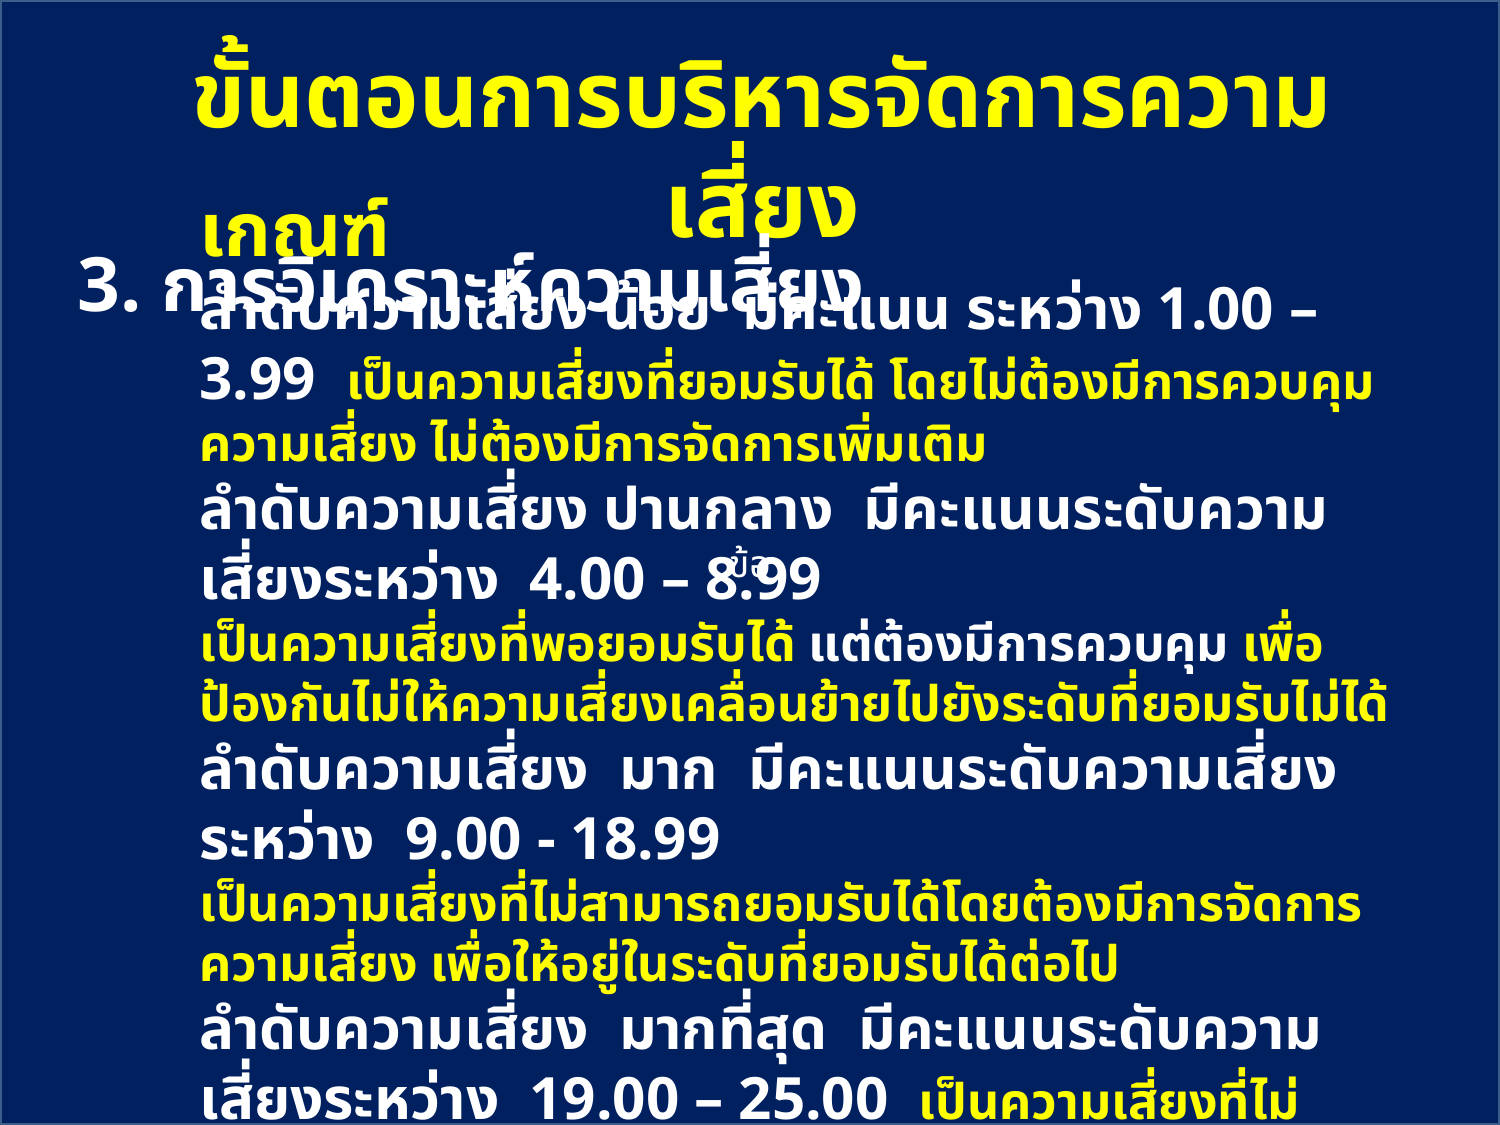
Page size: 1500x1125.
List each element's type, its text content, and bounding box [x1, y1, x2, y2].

text_box 3. การวิเคราะห์ความเสี่ยง [62, 187, 1338, 262]
text_box เกณฑ์ ลำดับความเสี่ยง น้อย มีคะแนน ระหว่าง 1.00 – 3.99 เป็นความเสี่ยงที่ยอมรับได้ โดยไม่ต้องมีการควบคุมความเสี่ยง ไม่ต้องมีการจัดการเพิ่มเติม ลำดับความเสี่ยง ปานกลาง มีคะแนนระดับความเสี่ยงระหว่าง 4.00 – 8.99 เป็นความเสี่ยงที่พอยอมรับได้ แต่ต้องมีการควบคุม เพื่อป้องกันไม่ให้ความเสี่ยงเคลื่อนย้ายไปยังระดับที่ยอมรับไม่ได้ ลำดับความเสี่ยง มาก มีคะแนนระดับความเสี่ยงระหว่าง 9.00 - 18.99 เป็นความเสี่ยงที่ไม่สามารถยอมรับได้โดยต้องมีการจัดการความเสี่ยง เพื่อให้อยู่ในระดับที่ยอมรับได้ต่อไป ลำดับความเสี่ยง มากที่สุด มีคะแนนระดับความเสี่ยงระหว่าง 19.00 – 25.00 เป็นความเสี่ยงที่ไม่สามารถยอมรับได้จำเป็นต้องเร่งจัดการความเสี่ยงให้อยู่ในระดับที่ยอมรับได้ทันที [62, 262, 1413, 450]
title ขั้นตอนการบริหารจัดการความเสี่ยง [125, 24, 1400, 262]
text_box ข้อ [0, 0, 1500, 1125]
